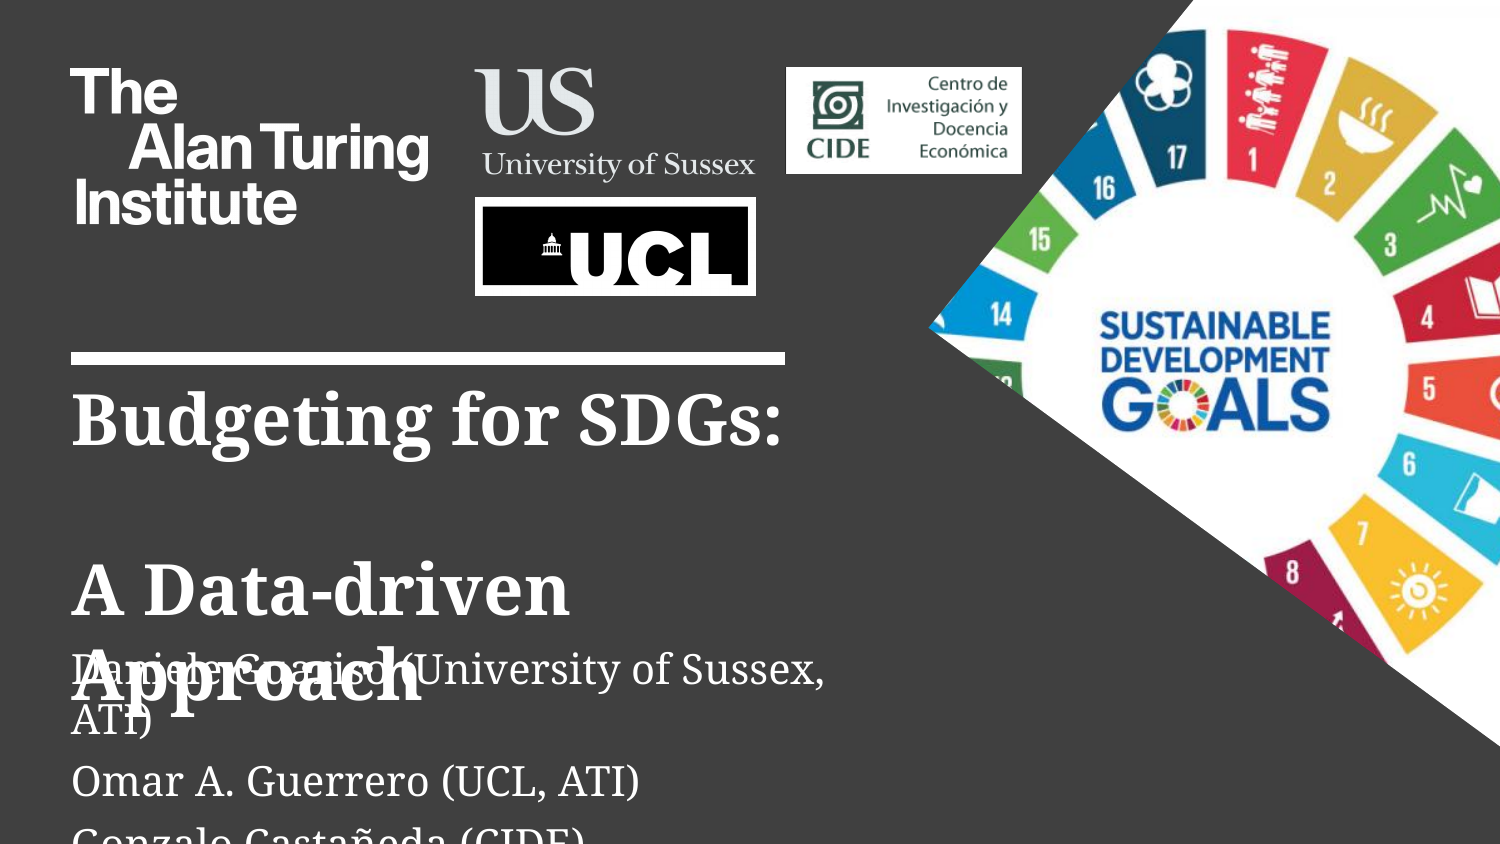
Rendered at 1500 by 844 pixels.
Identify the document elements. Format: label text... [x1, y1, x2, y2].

picture [991, 301, 1012, 327]
picture [785, 0, 1500, 748]
list Daniele Guariso (University of Sussex, ATI) Omar A. Guerrero (UCL, ATI) Gonzalo Castañeda (CIDE) [70, 642, 847, 717]
picture [70, 68, 428, 225]
title Budgeting for SDGs: A Data-driven Approach [71, 375, 786, 469]
picture [474, 67, 757, 183]
picture [475, 196, 757, 296]
